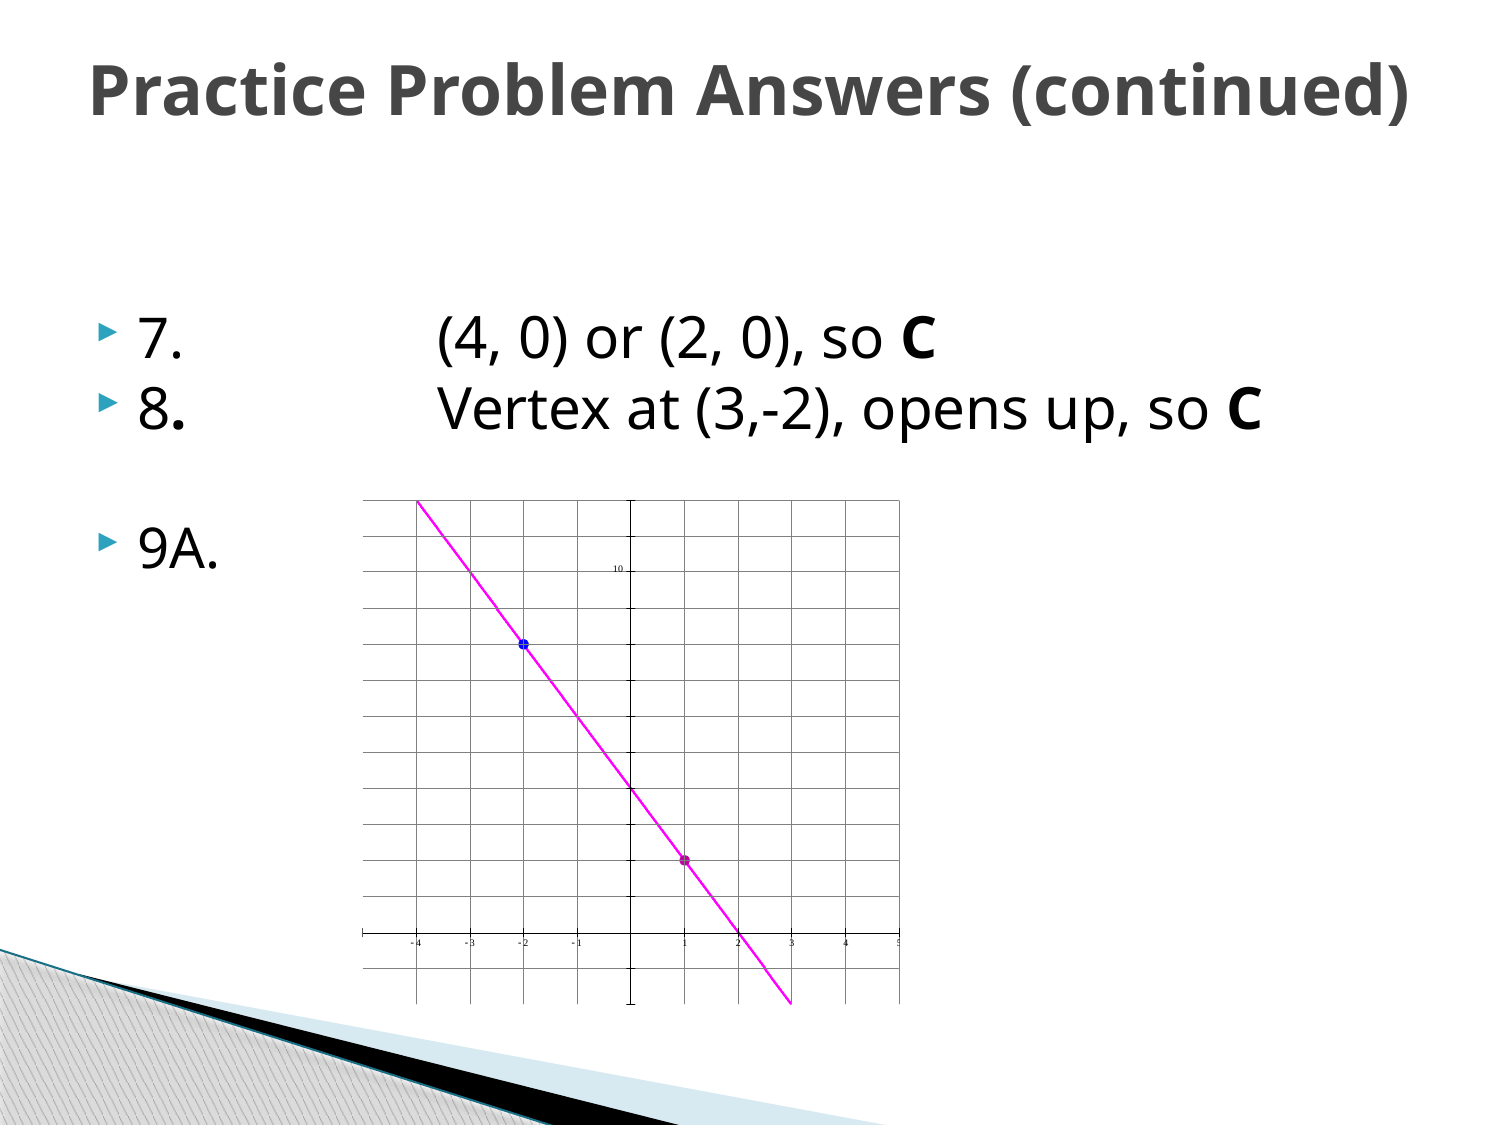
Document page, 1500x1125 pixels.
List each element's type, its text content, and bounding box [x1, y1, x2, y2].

list 7. (4, 0) or (2, 0), so C 8. Vertex at (3,-2), opens up, so C 9A. [62, 224, 1438, 654]
title Practice Problem Answers (continued) [62, 37, 1438, 138]
picture [362, 499, 901, 1006]
